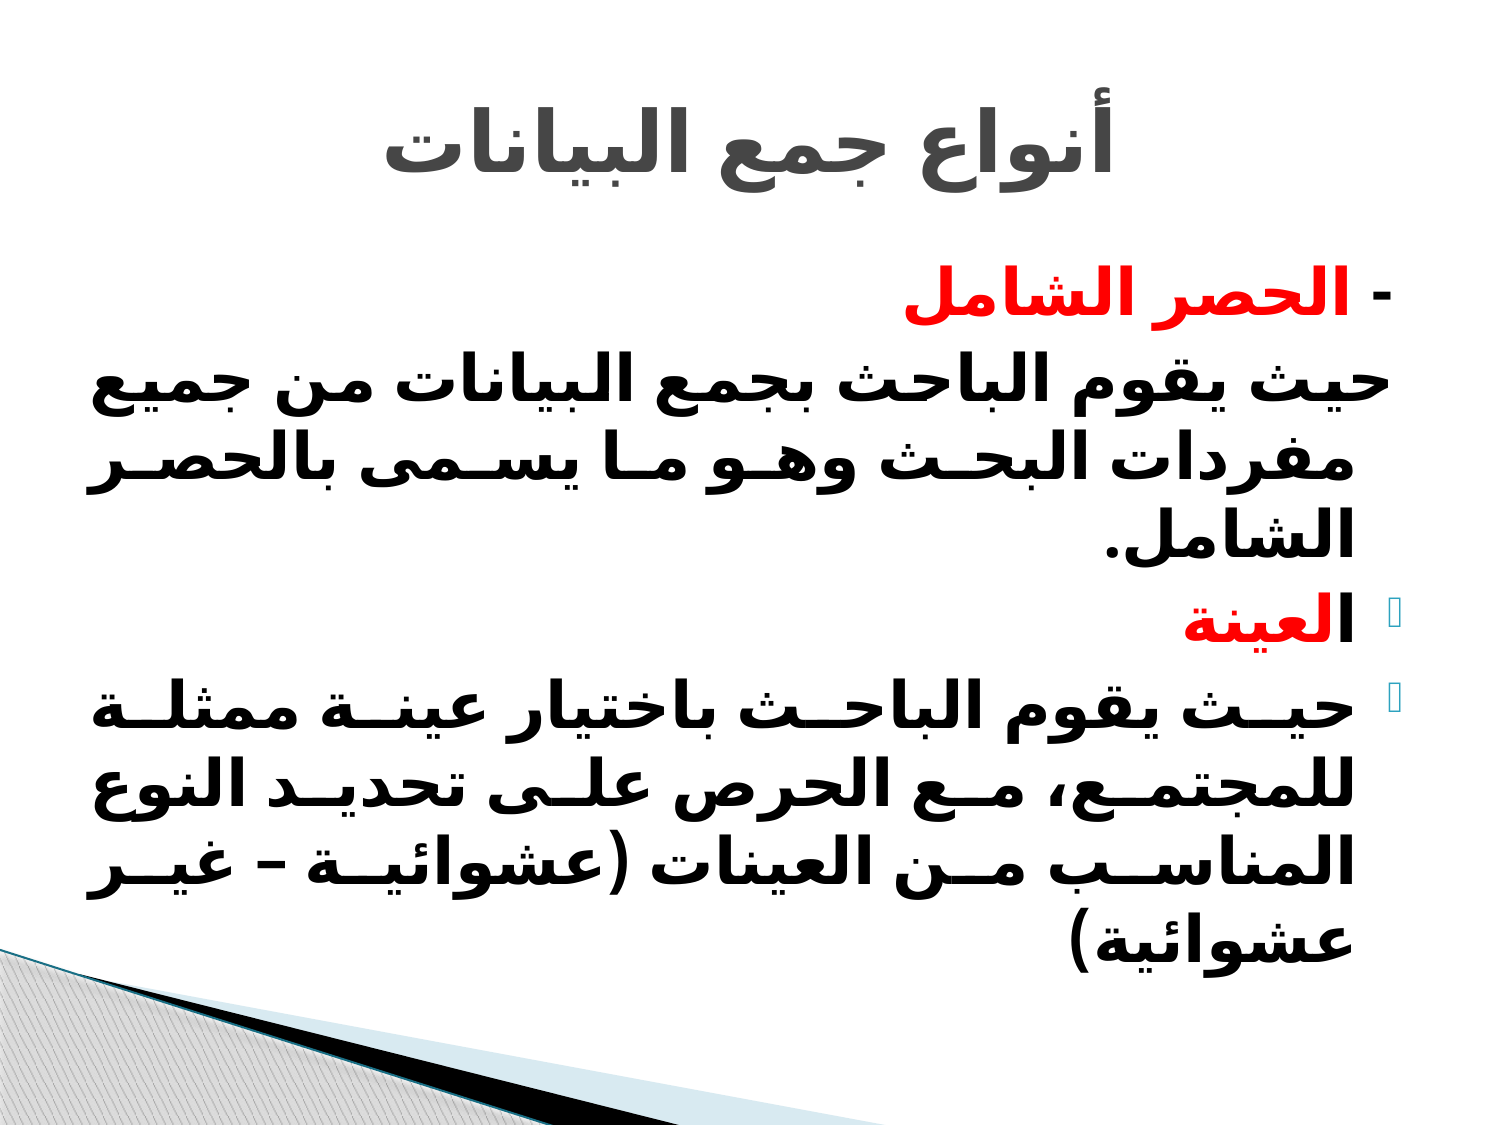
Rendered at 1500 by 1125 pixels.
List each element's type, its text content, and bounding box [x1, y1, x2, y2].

list - الحصر الشامل حيث يقوم الباحث بجمع البيانات من جميع مفردات البحث وهو ما يسمى بالحصر الشامل. العينة حيث يقوم الباحث باختيار عينة ممثلة للمجتمع، مع الحرص على تحديد النوع المناسب من العينات (عشوائية – غير عشوائية) [75, 243, 1425, 986]
title أنواع جمع البيانات [75, 45, 1425, 233]
